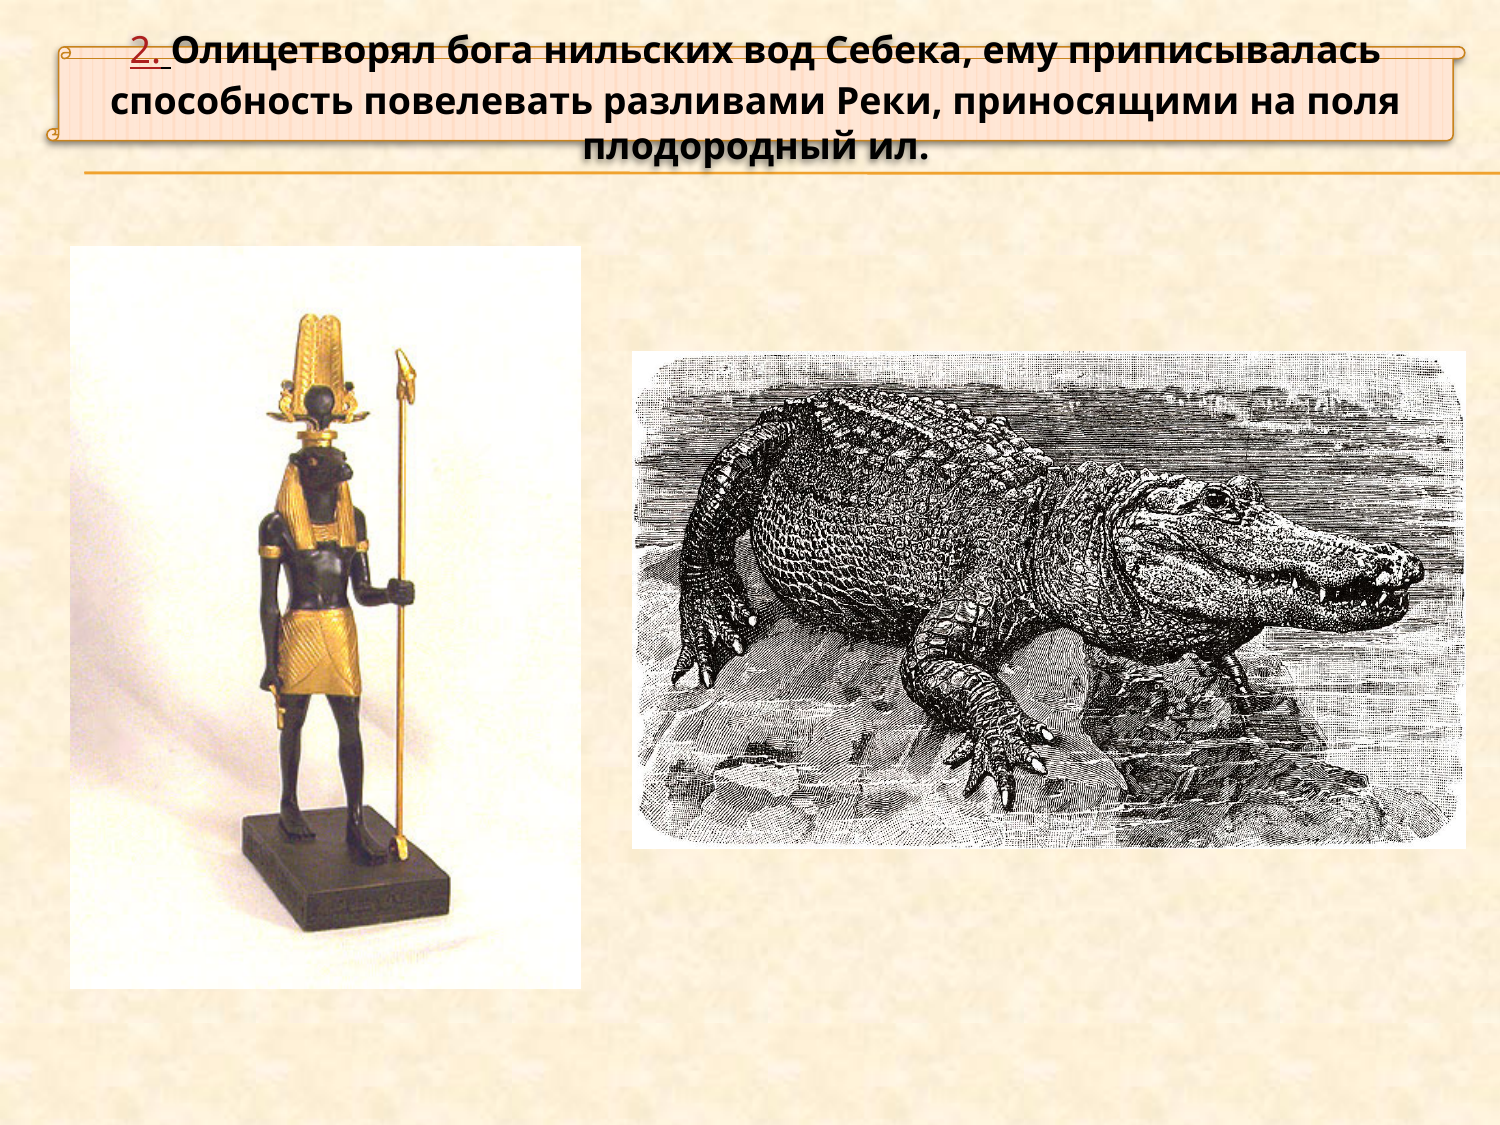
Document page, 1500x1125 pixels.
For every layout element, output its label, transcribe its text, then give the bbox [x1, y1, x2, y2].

picture [0, 0, 1500, 1125]
text_box 2. Олицетворял бога нильских вод Себека, ему приписывалась способность повелевать разливами Реки, приносящими на поля плодородный ил. [46, 46, 1466, 142]
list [70, 245, 581, 989]
